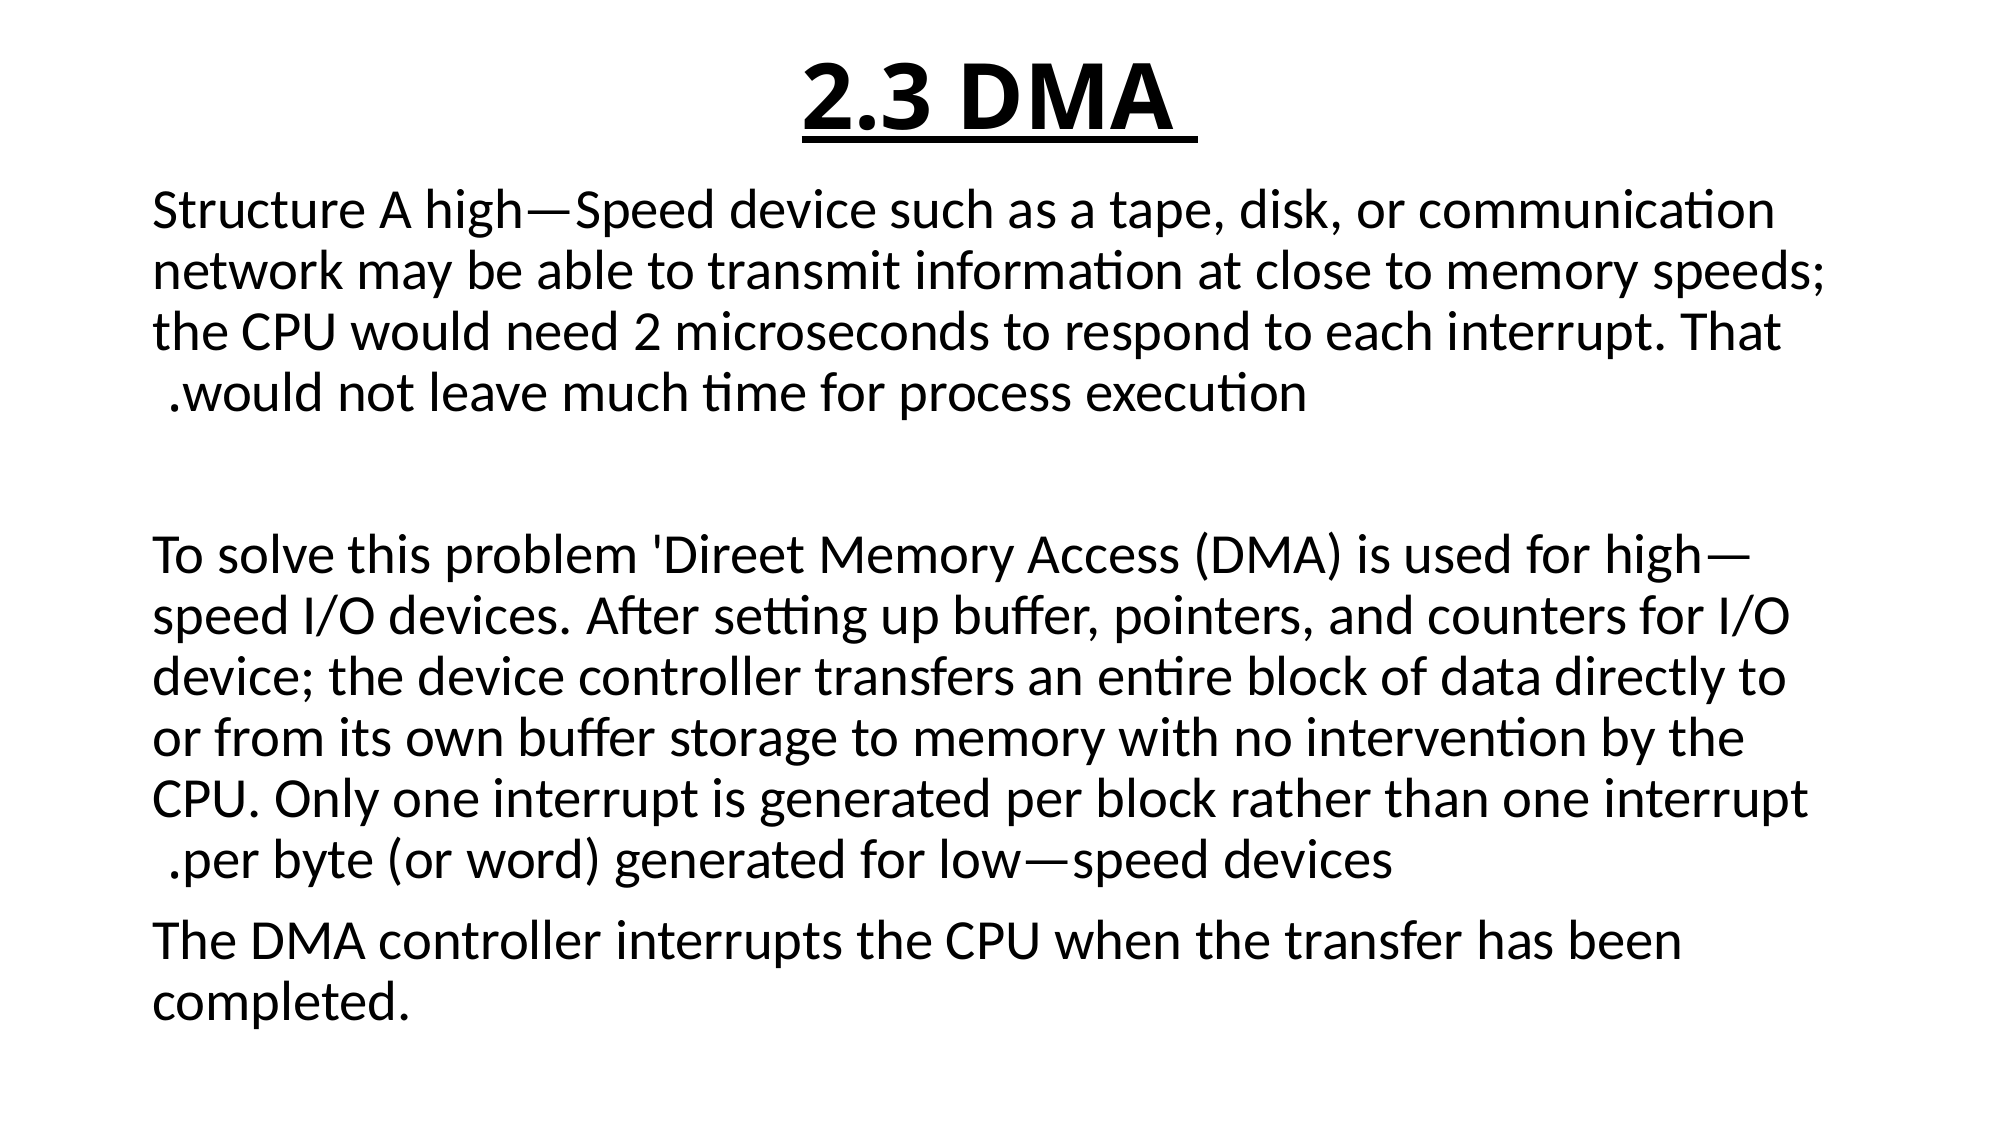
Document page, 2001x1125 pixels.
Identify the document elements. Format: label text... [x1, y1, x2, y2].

text_box [0, 0, 2000, 75]
title 2.3 DMA [137, 76, 1863, 172]
list Structure A high—Speed device such as a tape, disk, or communication network may be able to transmit information at close to memory speeds; the CPU would need 2 microseconds to respond to each interrupt. That would not leave much time for process execution. To solve this problem 'Direet Memory Access (DMA) is used for high—speed I/O devices. After setting up buffer, pointers, and counters for I/O device; the device controller transfers an entire block of data directly to or from its own buffer storage to memory with no intervention by the CPU. Only one interrupt is generated per block rather than one interrupt per byte (or word) generated for low—speed devices. The DMA controller interrupts the CPU when the transfer has been completed. [137, 172, 1863, 1125]
